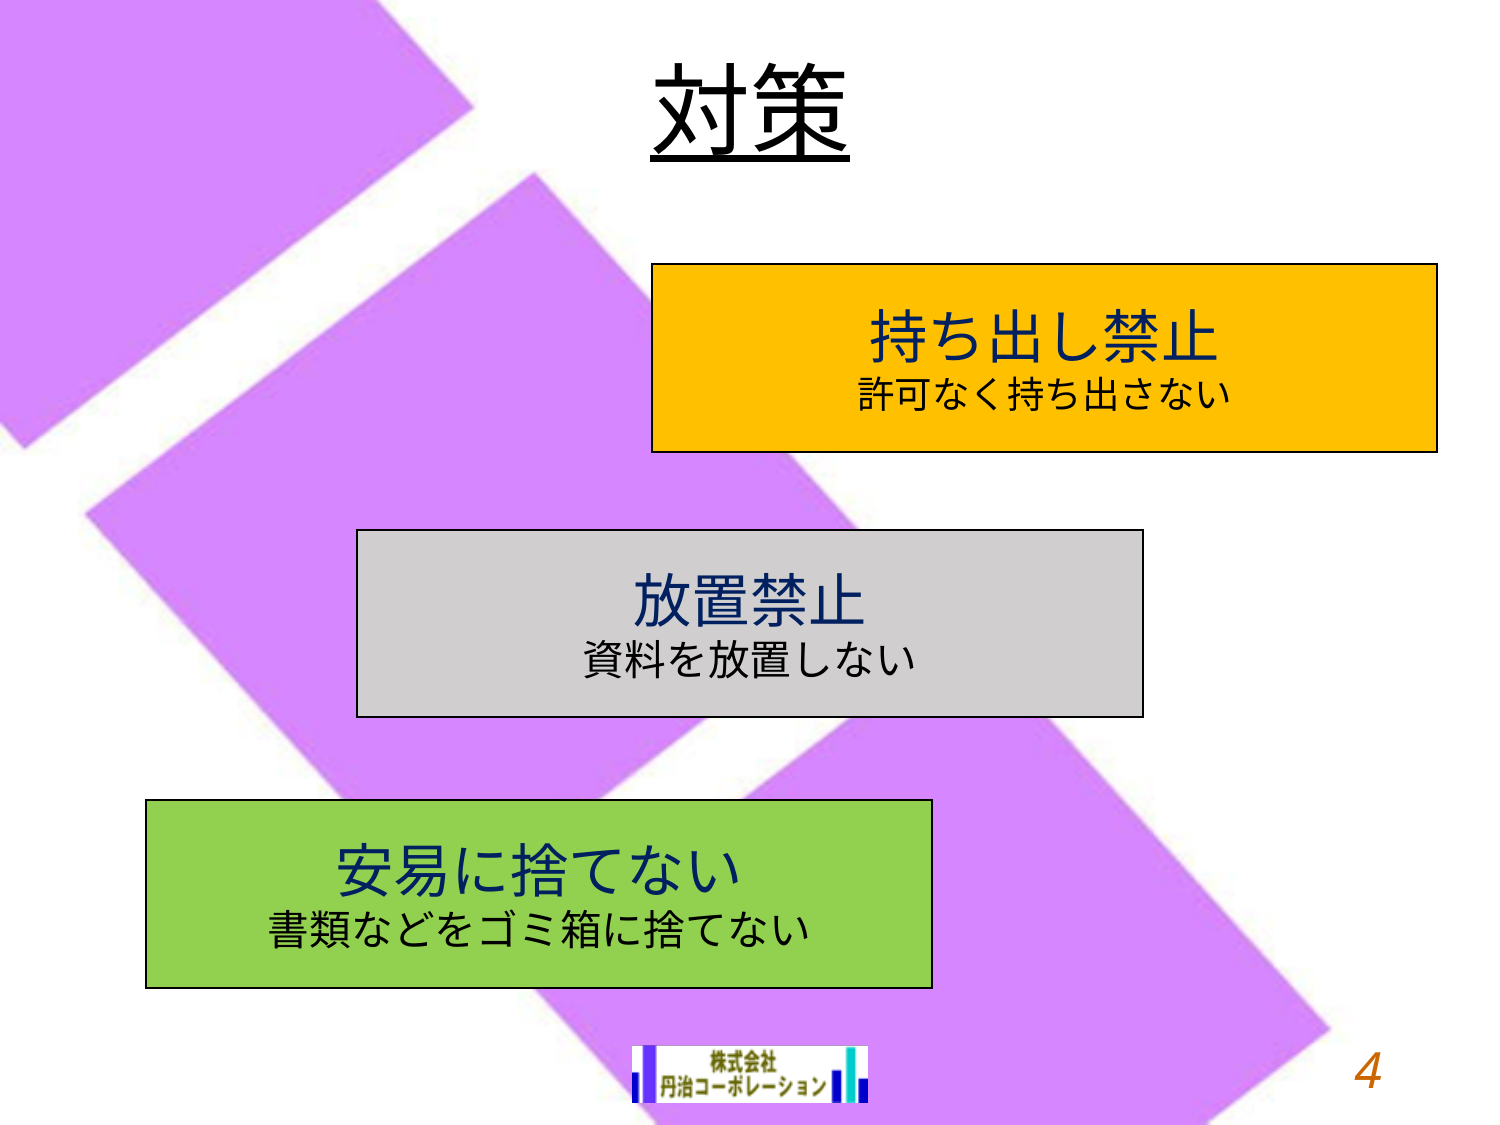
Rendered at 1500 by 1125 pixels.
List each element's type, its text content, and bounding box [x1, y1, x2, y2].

text_box 持ち出し禁止 許可なく持ち出さない [651, 263, 1438, 453]
text_box 安易に捨てない 書類などをゴミ箱に捨てない [145, 799, 933, 989]
picture [0, 0, 1500, 1125]
text_box 放置禁止 資料を放置しない [356, 529, 1144, 718]
slide_number 3 [1059, 1042, 1397, 1103]
text_box 対策 [635, 39, 865, 175]
